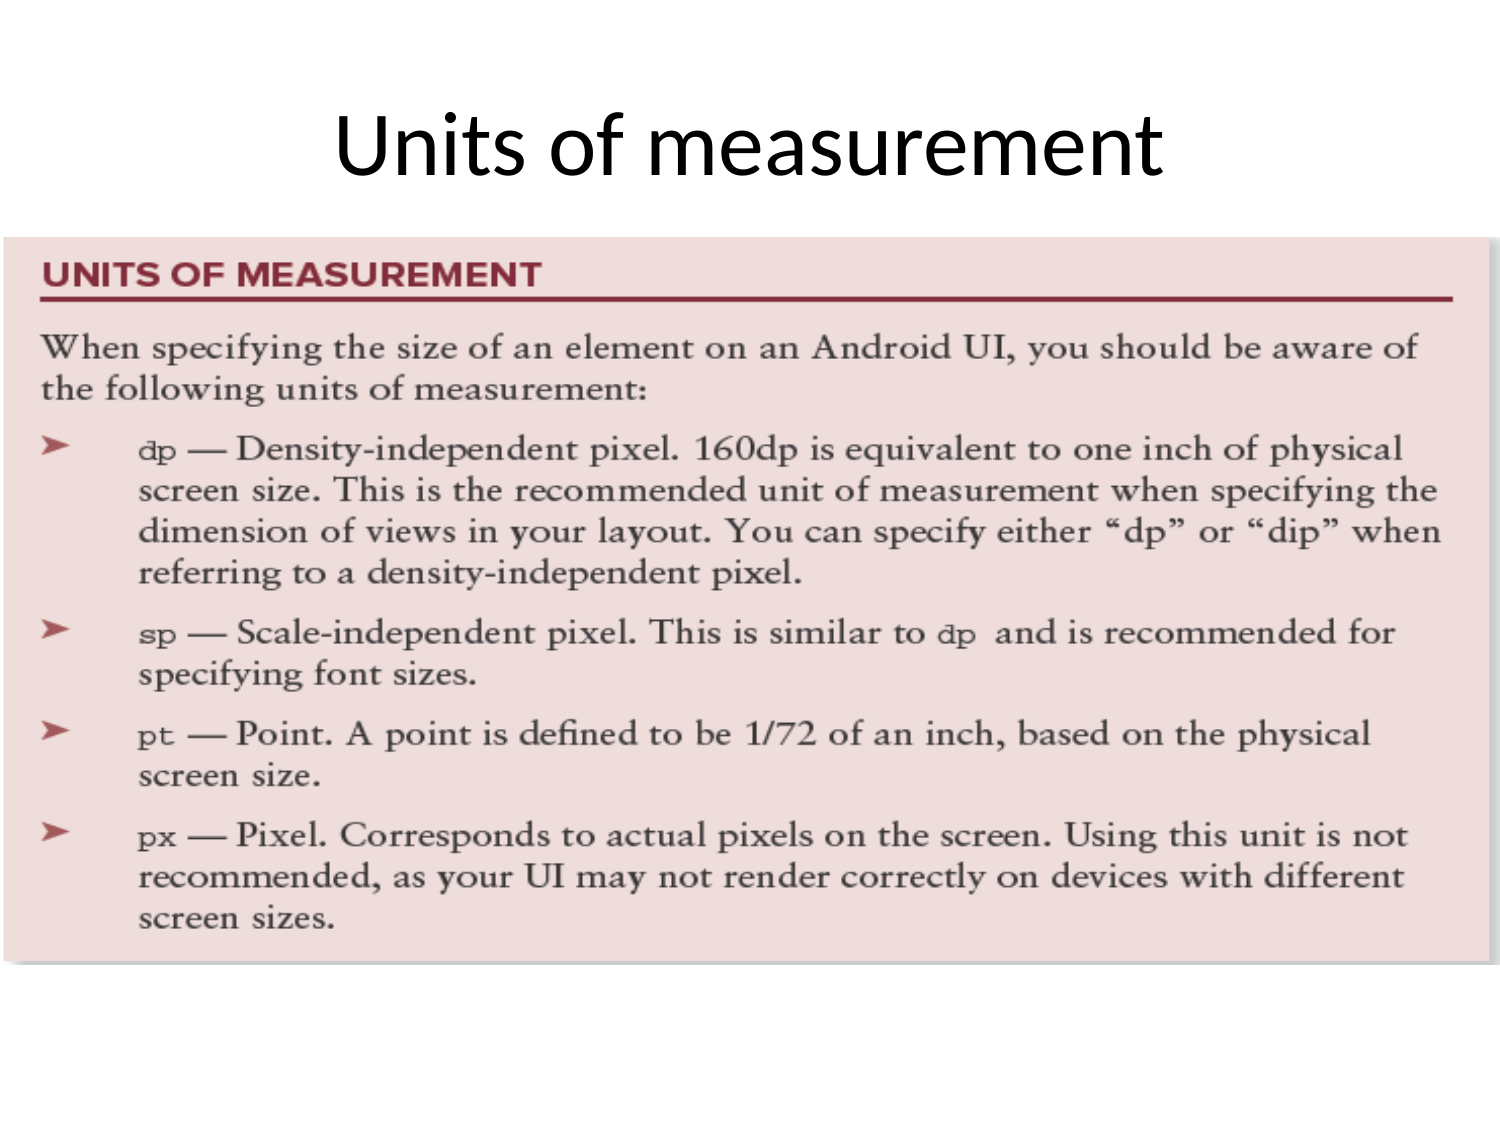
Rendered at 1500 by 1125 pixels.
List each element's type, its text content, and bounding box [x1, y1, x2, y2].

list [0, 237, 1500, 966]
title Units of measurement [75, 45, 1425, 233]
